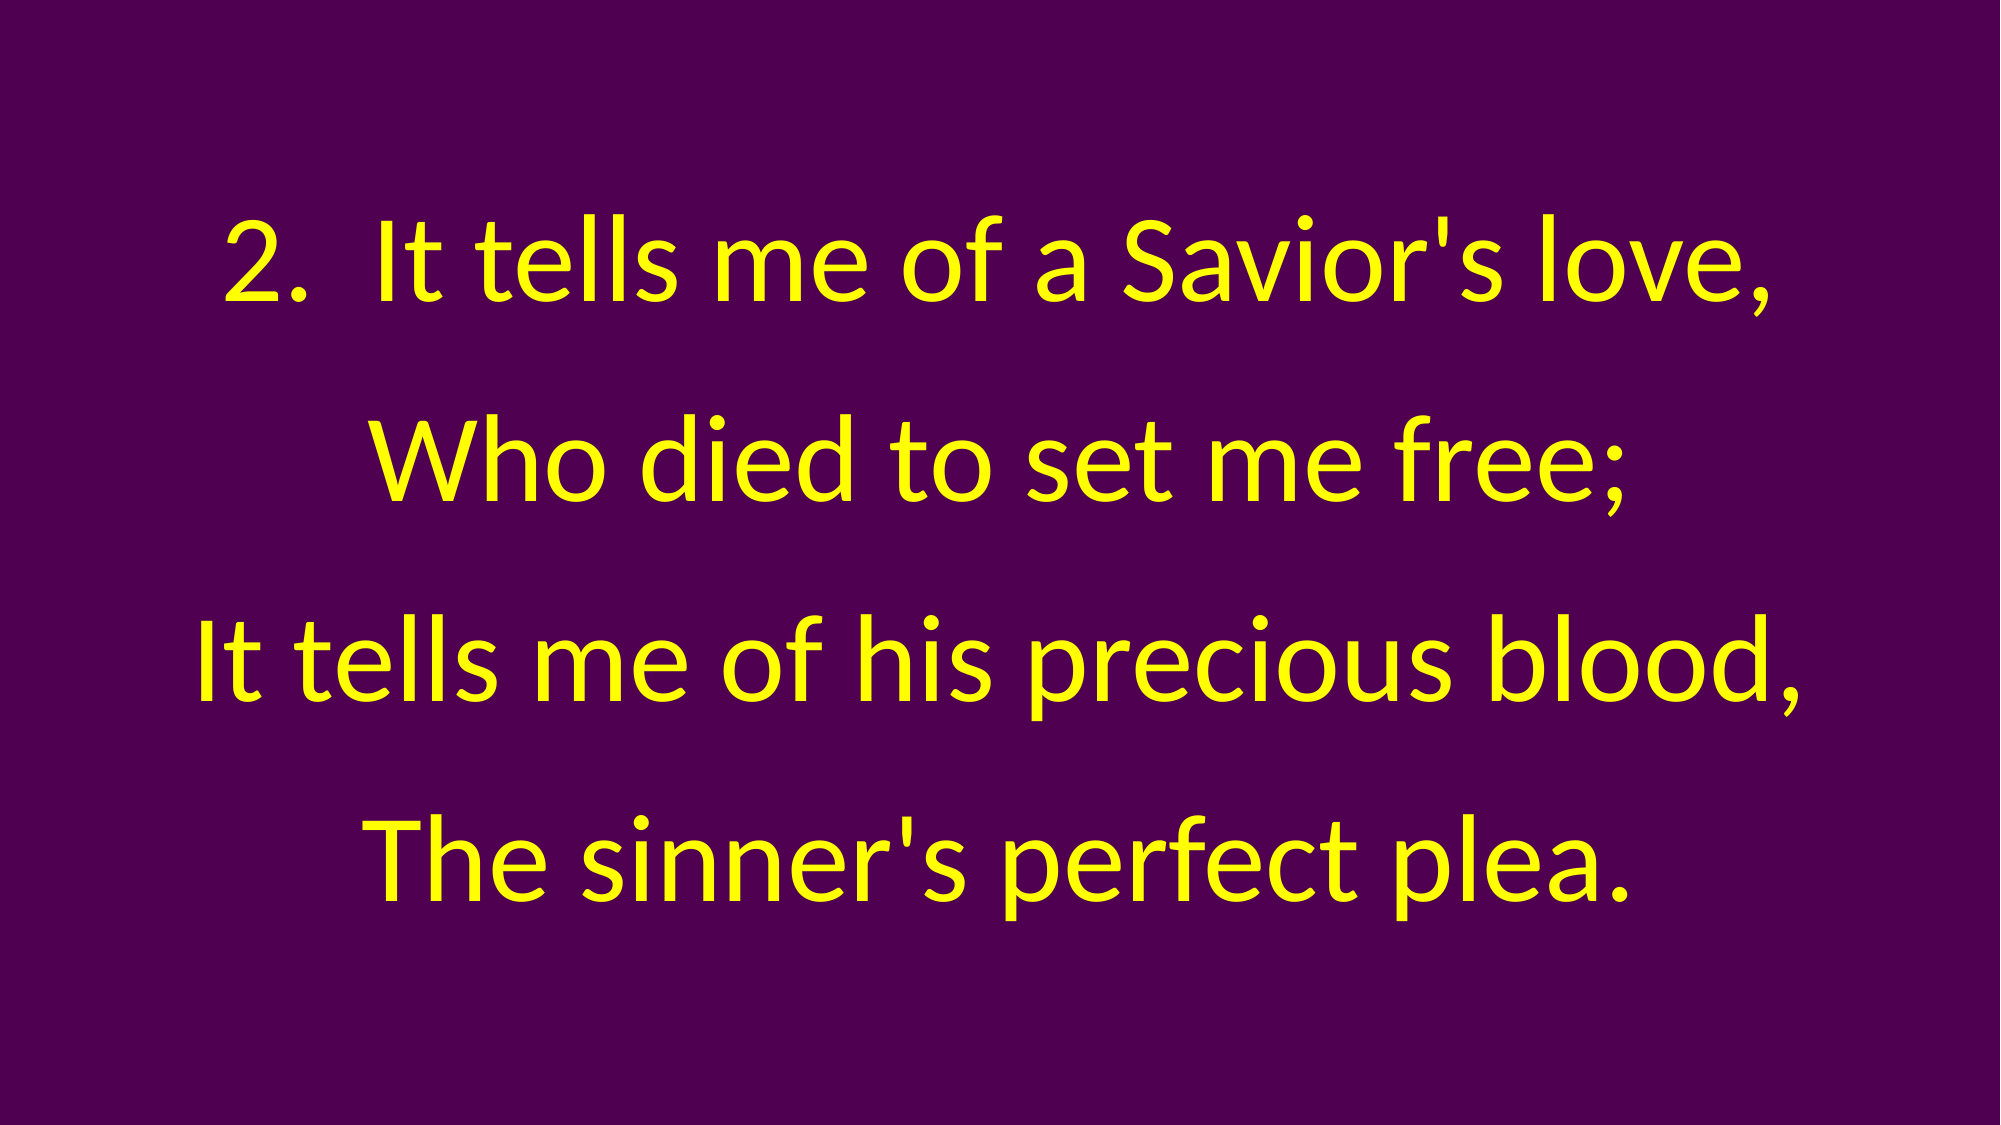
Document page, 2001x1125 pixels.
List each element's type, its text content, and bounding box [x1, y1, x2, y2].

text_box 2. It tells me of a Savior's love, Who died to set me free; It tells me of his precious blood, The sinner's perfect plea. [0, 169, 2000, 935]
